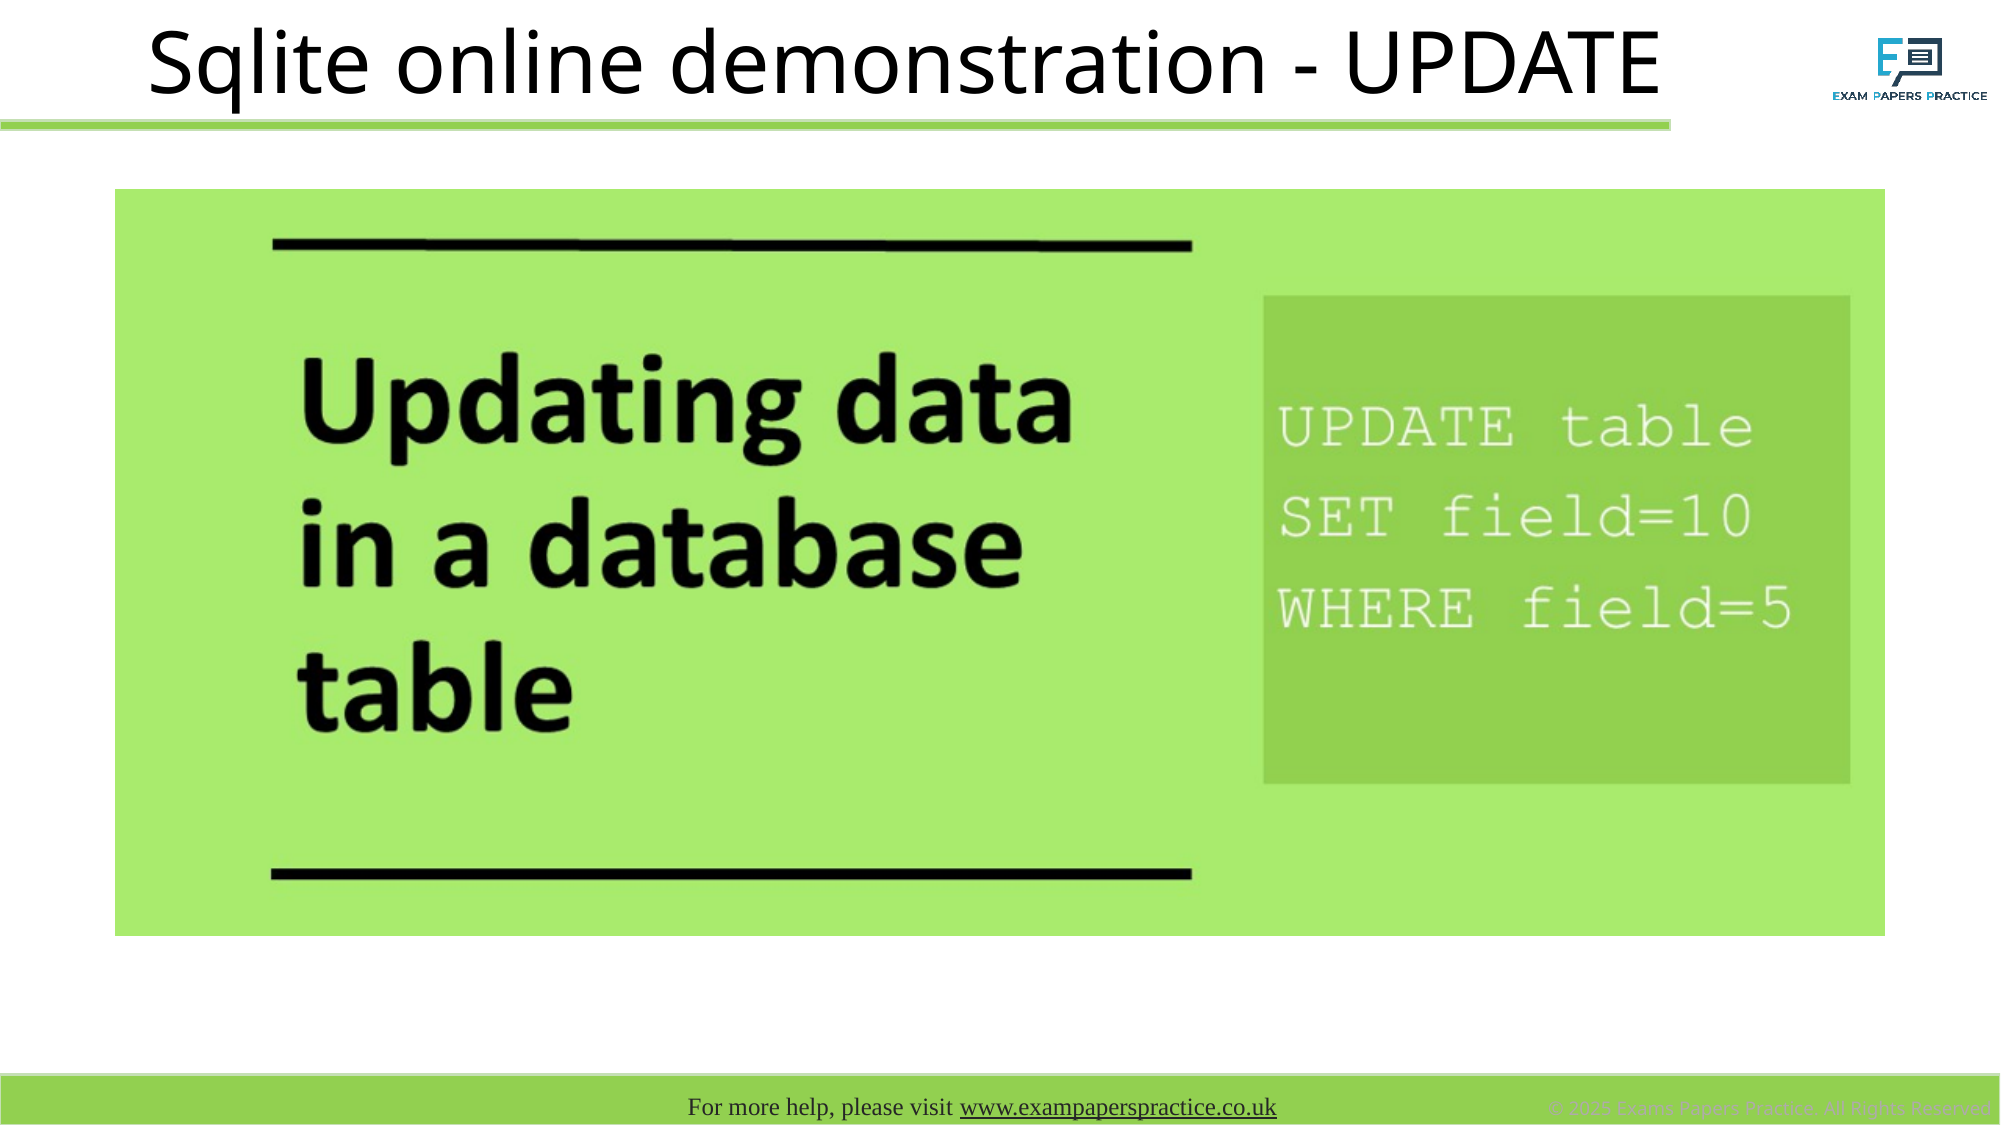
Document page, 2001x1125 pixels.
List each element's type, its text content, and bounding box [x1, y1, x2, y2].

title Sqlite online demonstration - UPDATE [132, 11, 1858, 121]
picture [115, 189, 1885, 936]
